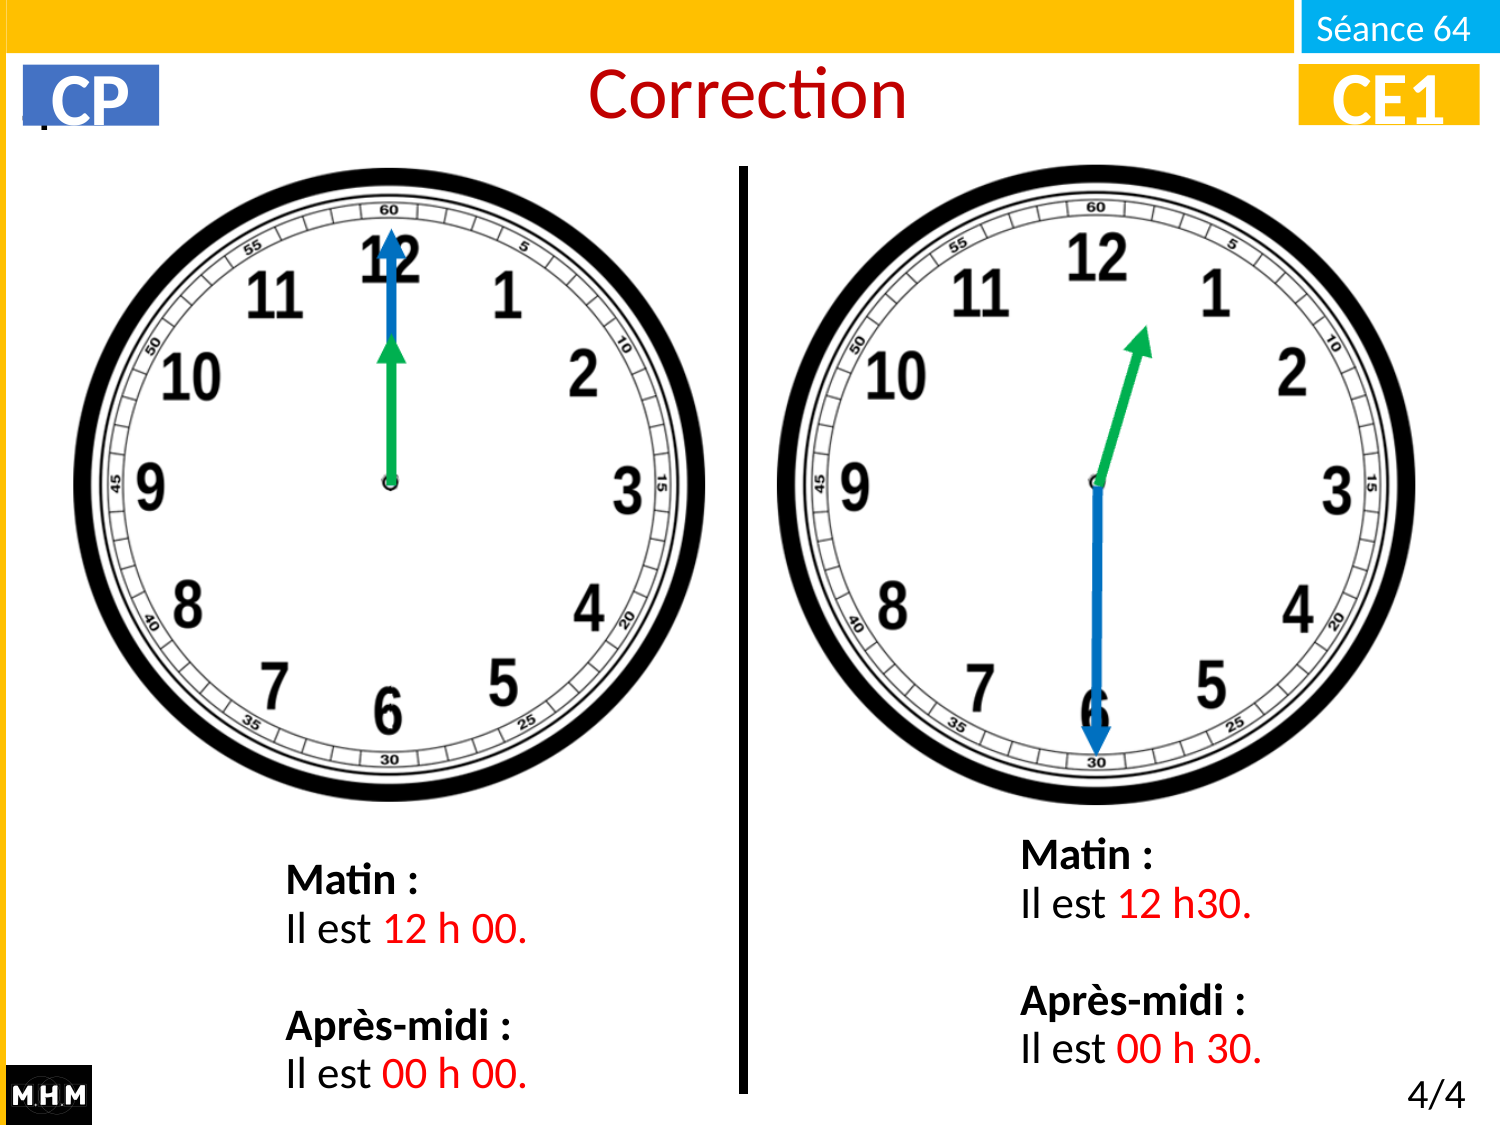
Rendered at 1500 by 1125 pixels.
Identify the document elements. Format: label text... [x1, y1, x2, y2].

picture [70, 159, 723, 823]
picture [6, 1065, 92, 1125]
text_box Matin : Il est 12 h 00. Après-midi : Il est 00 h 00. [270, 847, 623, 1107]
text_box CP [22, 64, 160, 127]
text_box Matin : Il est 12 h30. Après-midi : Il est 00 h 30. [1005, 822, 1358, 1082]
list 4/4 [1373, 1064, 1500, 1125]
title Correction [573, 45, 1500, 145]
picture [768, 149, 1430, 813]
text_box CE1 [1298, 63, 1481, 126]
